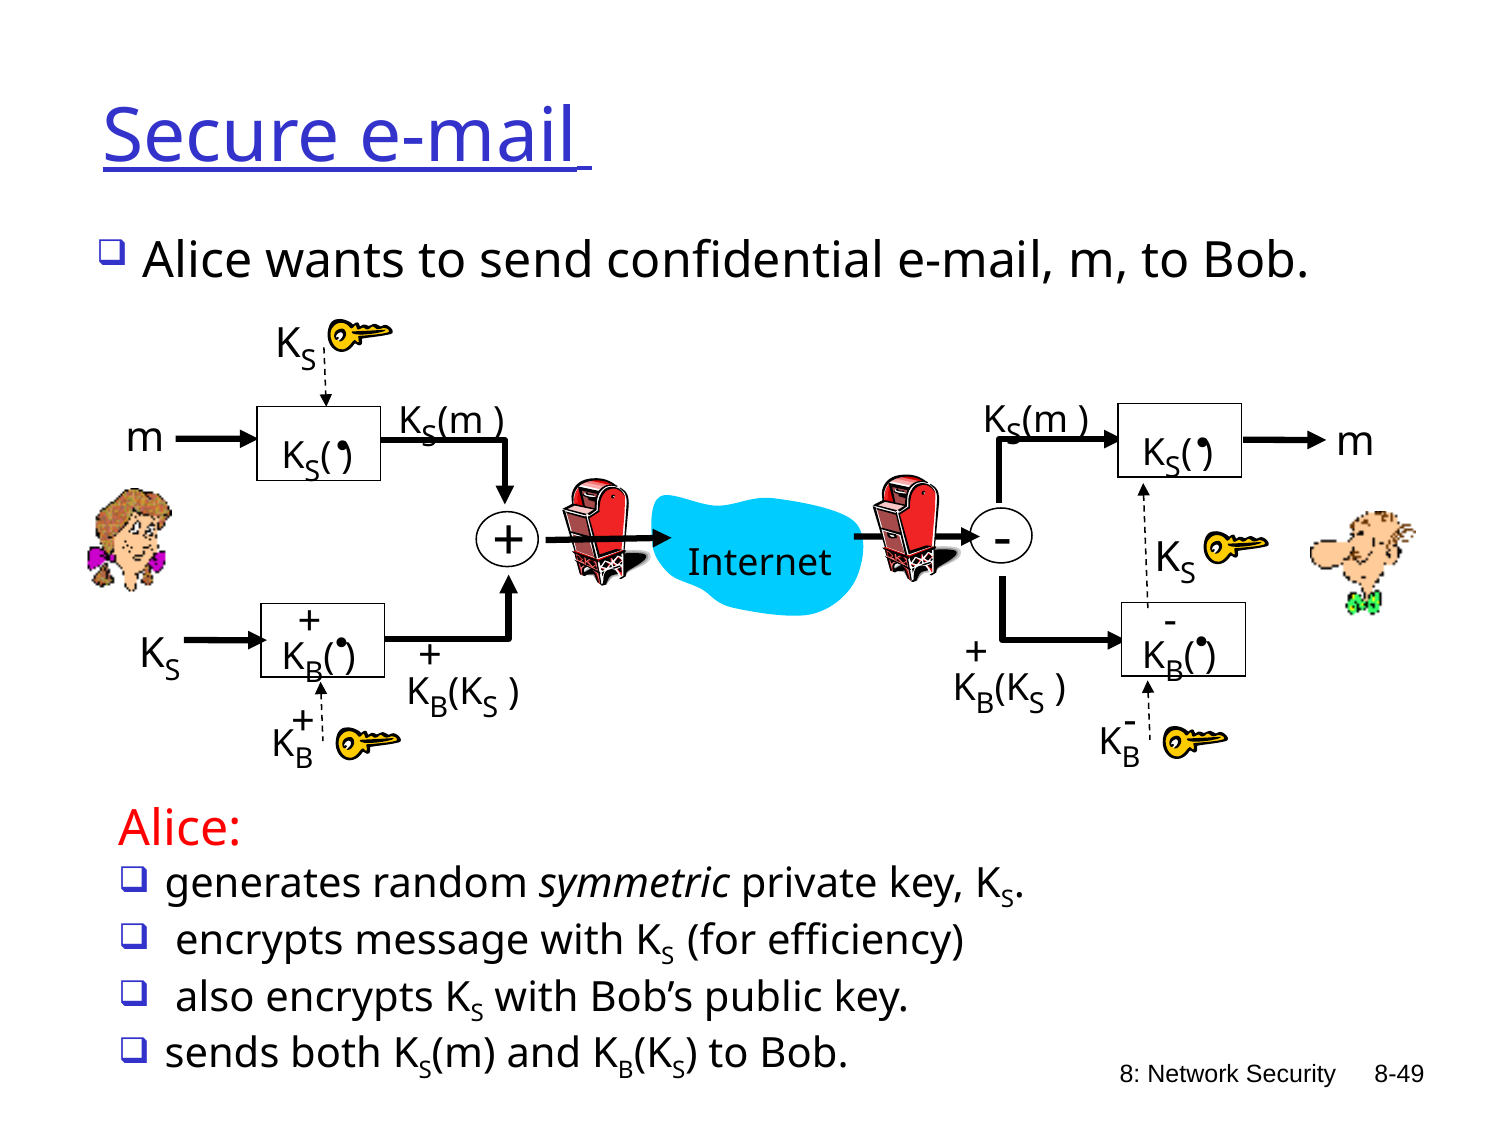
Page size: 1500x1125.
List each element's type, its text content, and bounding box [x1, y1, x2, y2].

slide_number 8-49 [1320, 1050, 1440, 1099]
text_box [84, 300, 1416, 774]
text_box Alice: generates random symmetric private key, KS. encrypts message with KS (for efficiency) also encrypts KS with Bob’s public key. sends both KS(m) and KB(KS) to Bob. [103, 788, 1041, 1091]
footer 8: Network Security [876, 1050, 1352, 1125]
title Secure e-mail [87, 37, 1363, 225]
text_box Alice wants to send confidential e-mail, m, to Bob. [81, 219, 1326, 295]
